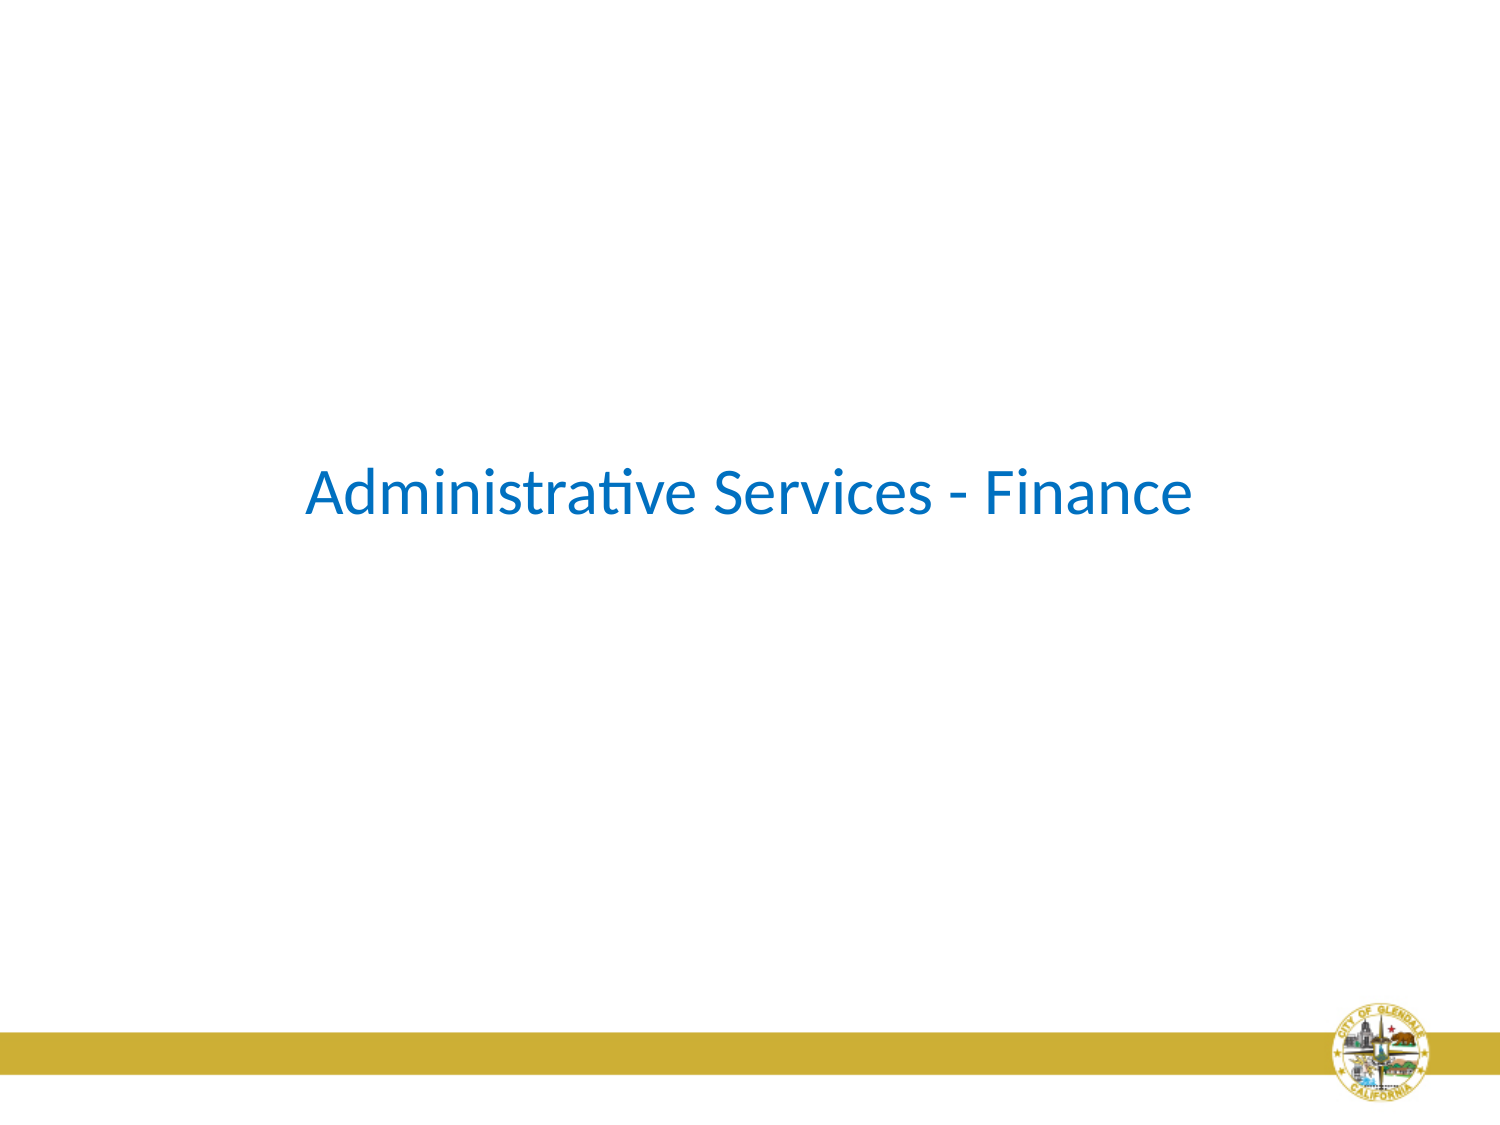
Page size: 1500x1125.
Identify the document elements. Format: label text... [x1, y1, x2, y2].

picture [0, 0, 1500, 1125]
title Administrative Services - Finance [75, 387, 1425, 588]
